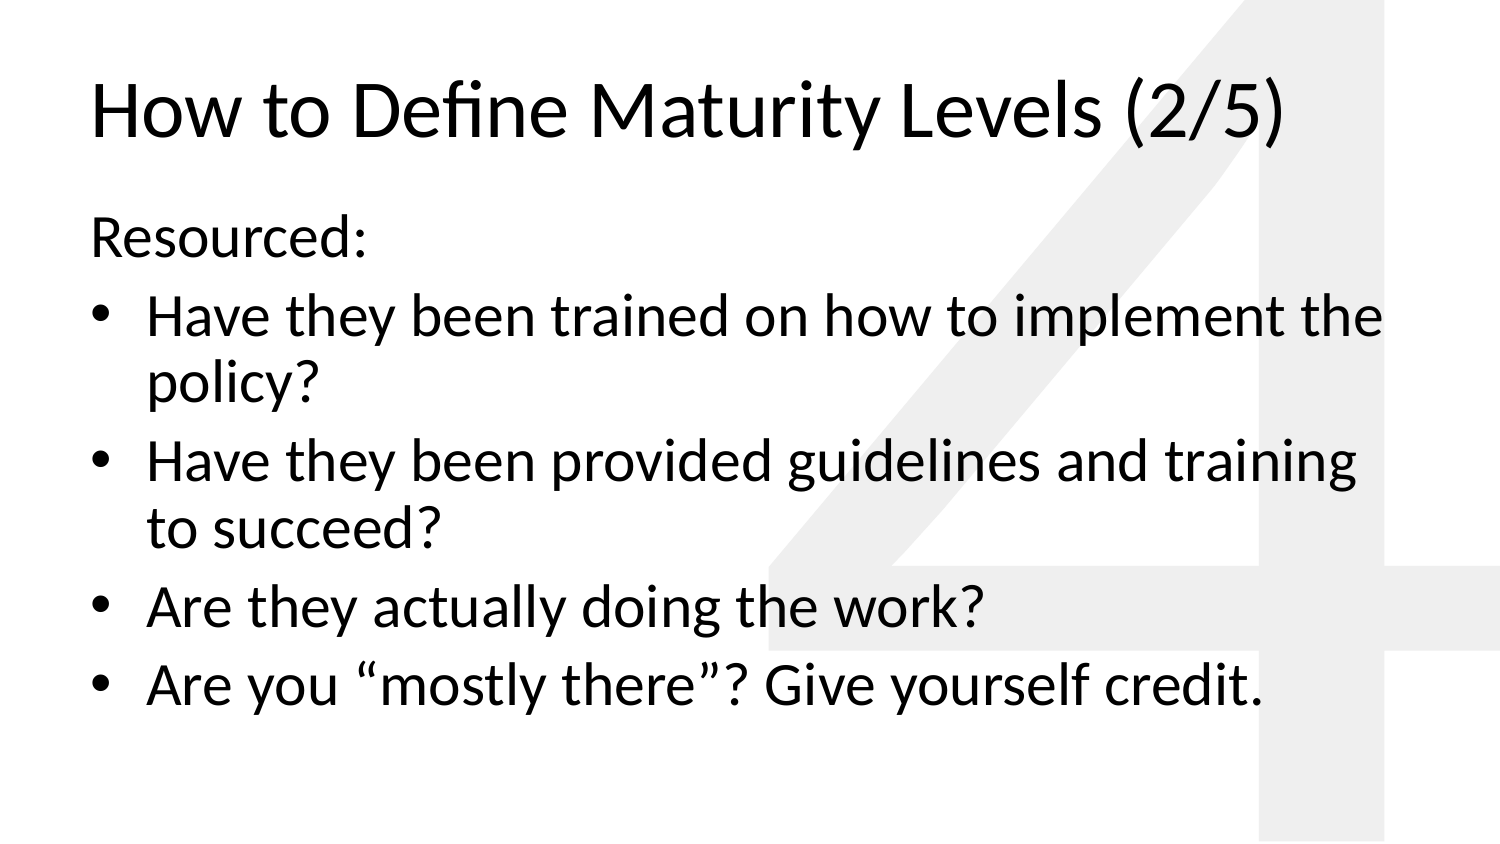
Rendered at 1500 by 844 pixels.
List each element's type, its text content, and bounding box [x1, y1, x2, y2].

list Resourced: Have they been trained on how to implement the policy? Have they been provided guidelines and training to succeed? Are they actually doing the work? Are you “mostly there”? Give yourself credit. [75, 196, 1425, 754]
title How to Define Maturity Levels (2/5) [75, 33, 1425, 175]
